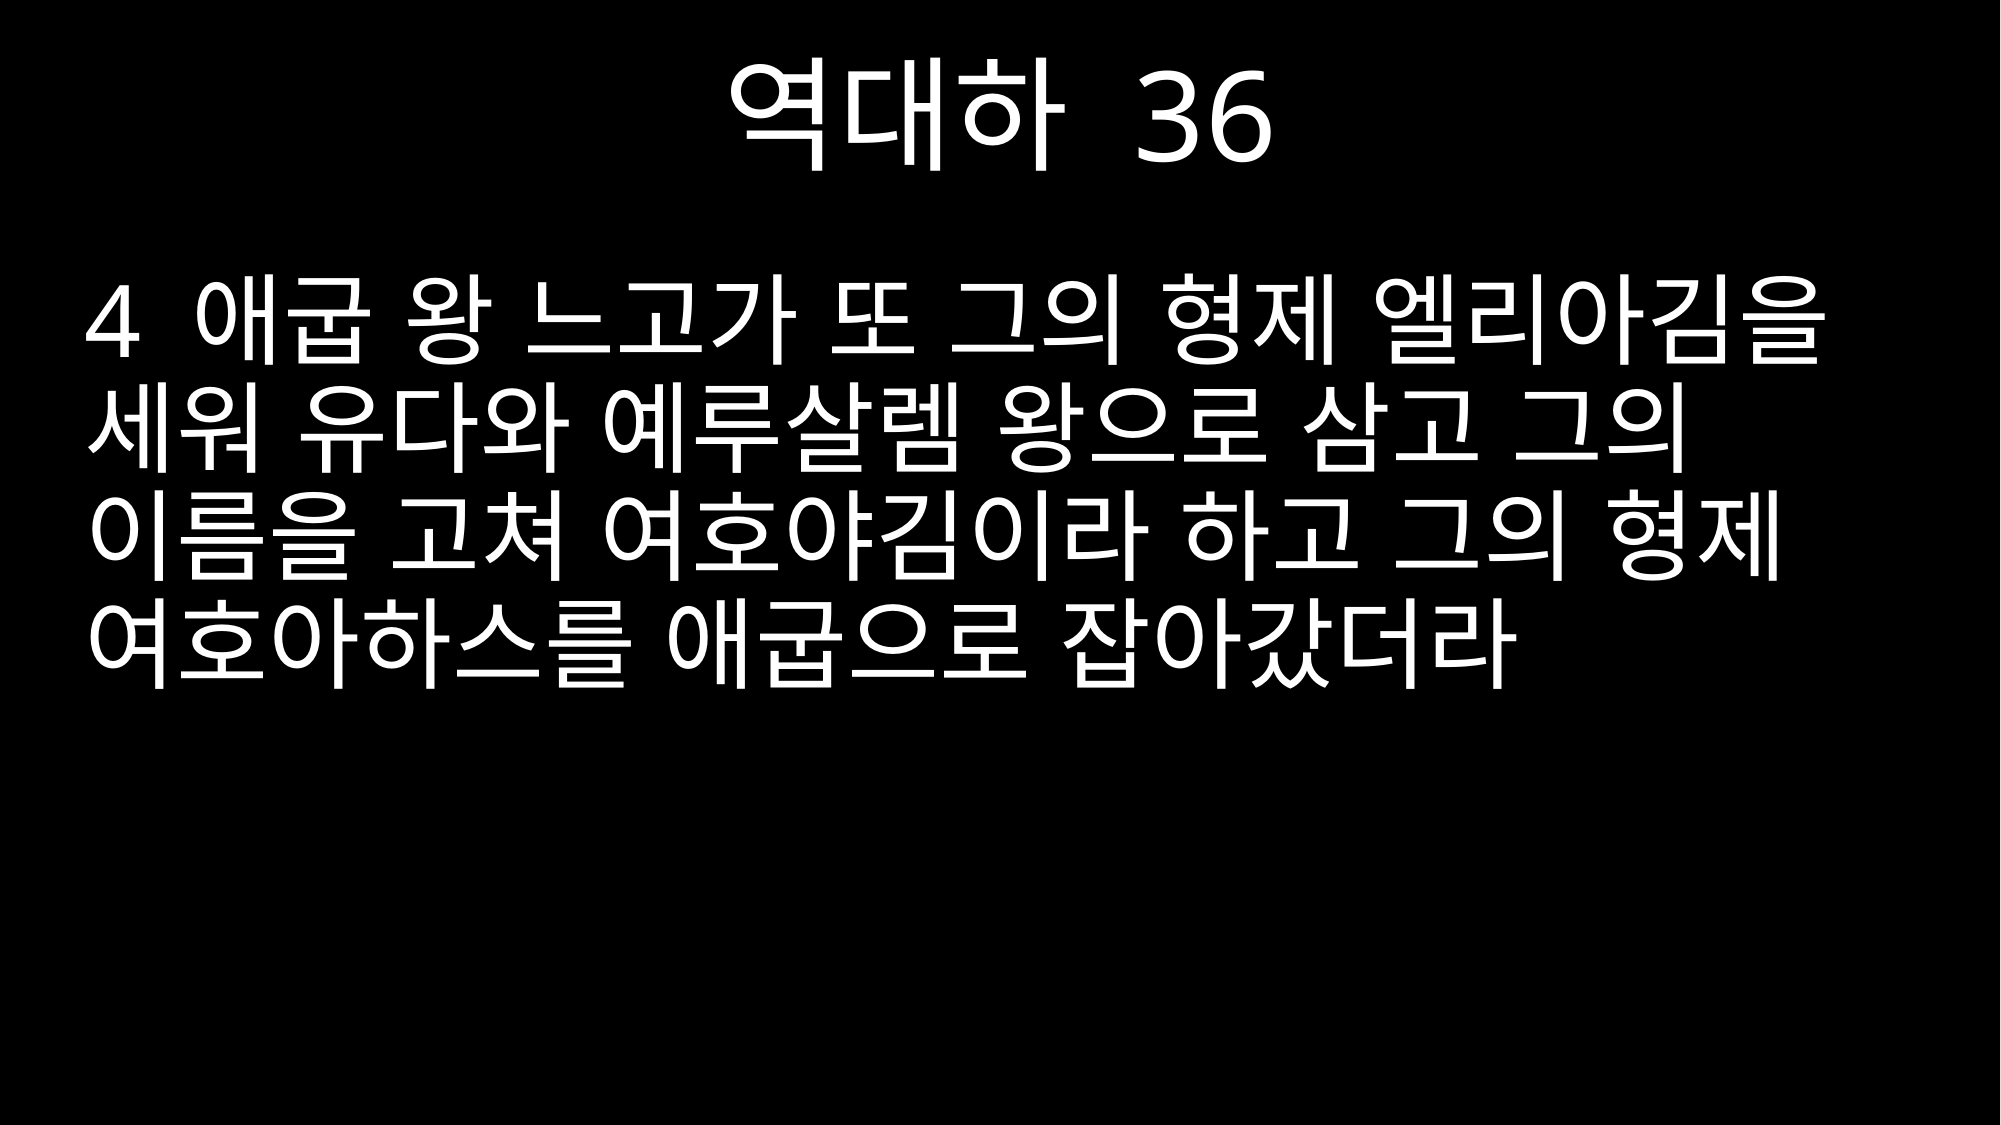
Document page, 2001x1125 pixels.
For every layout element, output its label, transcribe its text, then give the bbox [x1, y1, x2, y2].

list 4 애굽 왕 느고가 또 그의 형제 엘리아김을 세워 유다와 예루살렘 왕으로 삼고 그의 이름을 고쳐 여호야김이라 하고 그의 형제 여호아하스를 애굽으로 잡아갔더라 [69, 263, 1953, 423]
picture [0, 0, 2001, 1125]
footer 역대하 36 [0, 32, 2000, 192]
